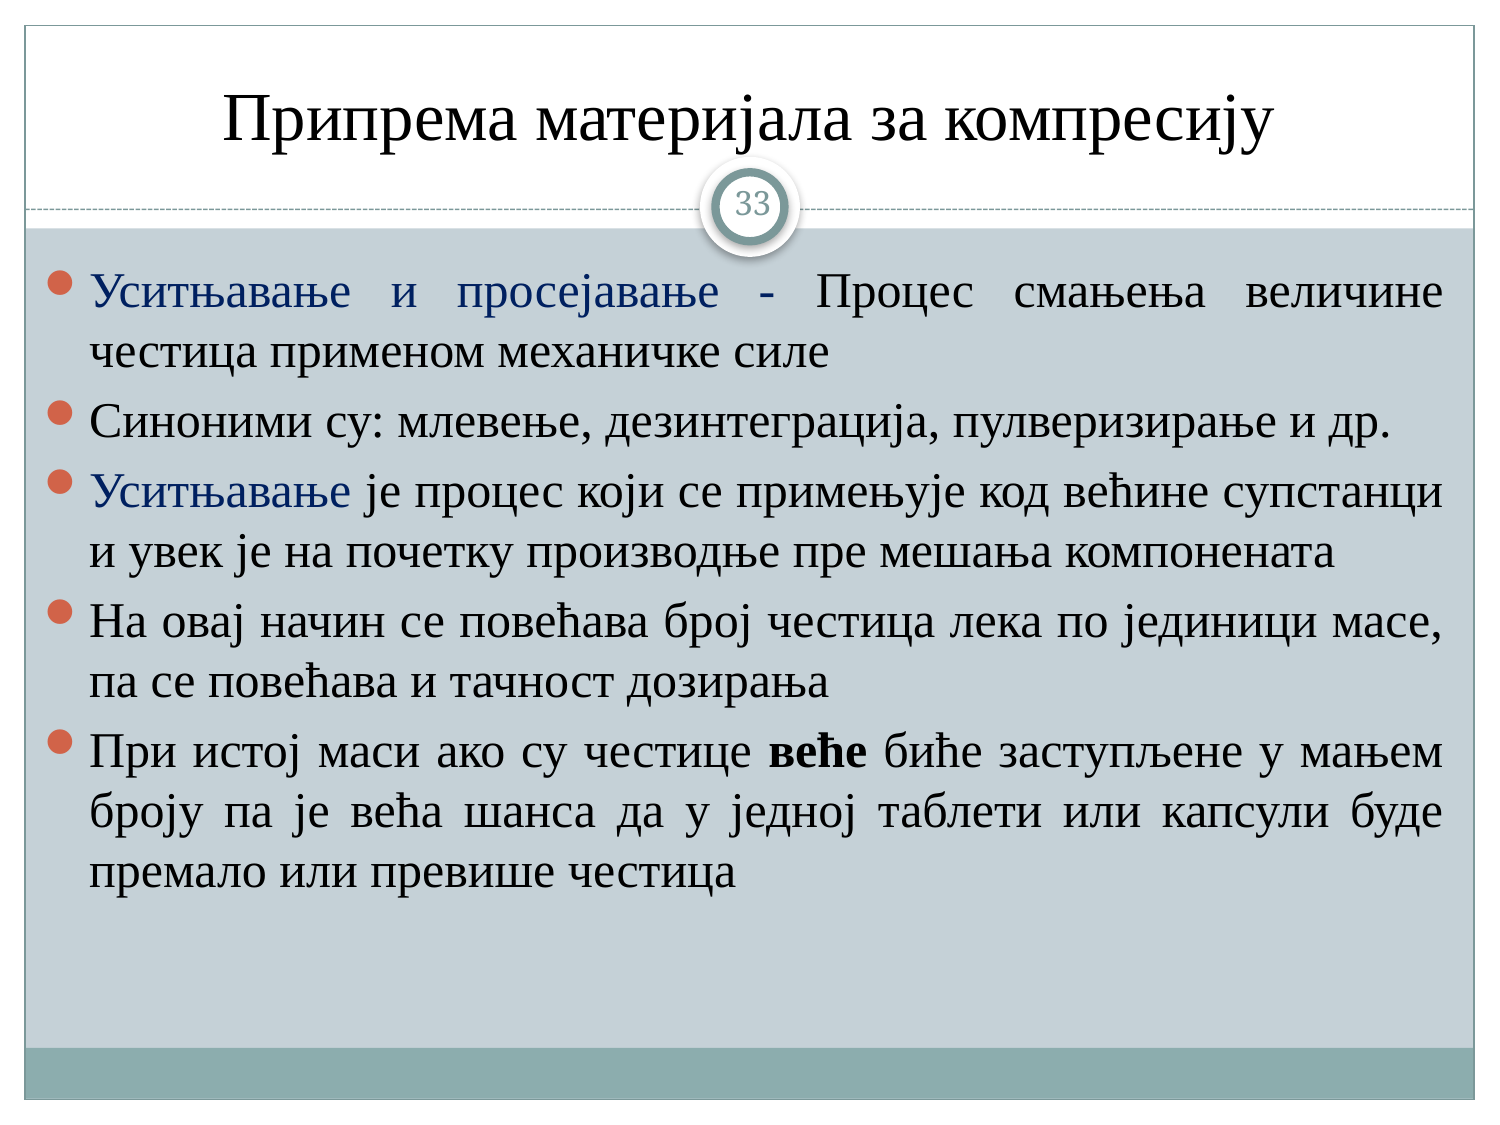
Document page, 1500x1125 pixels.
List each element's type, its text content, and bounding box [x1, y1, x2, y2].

list Уситњавање и просејавање - Процес смањења величине честица применом механичке силе Синоними су: млевење, дезинтеграција, пулверизирање и др. Уситњавање је процес који се примењује код већине супстанци и увек је на почетку производње пре мешања компонената На овај начин се повећава број честица лека по јединици масе, па се повећава и тачност дозирања При истој маси ако су честице веће биће заступљене у мањем броју па је већа шанса да у једној таблети или капсули буде премало или превише честица [29, 250, 1459, 1125]
slide_number 33 [715, 168, 791, 241]
title Припрема материјала за компресију [49, 37, 1450, 162]
